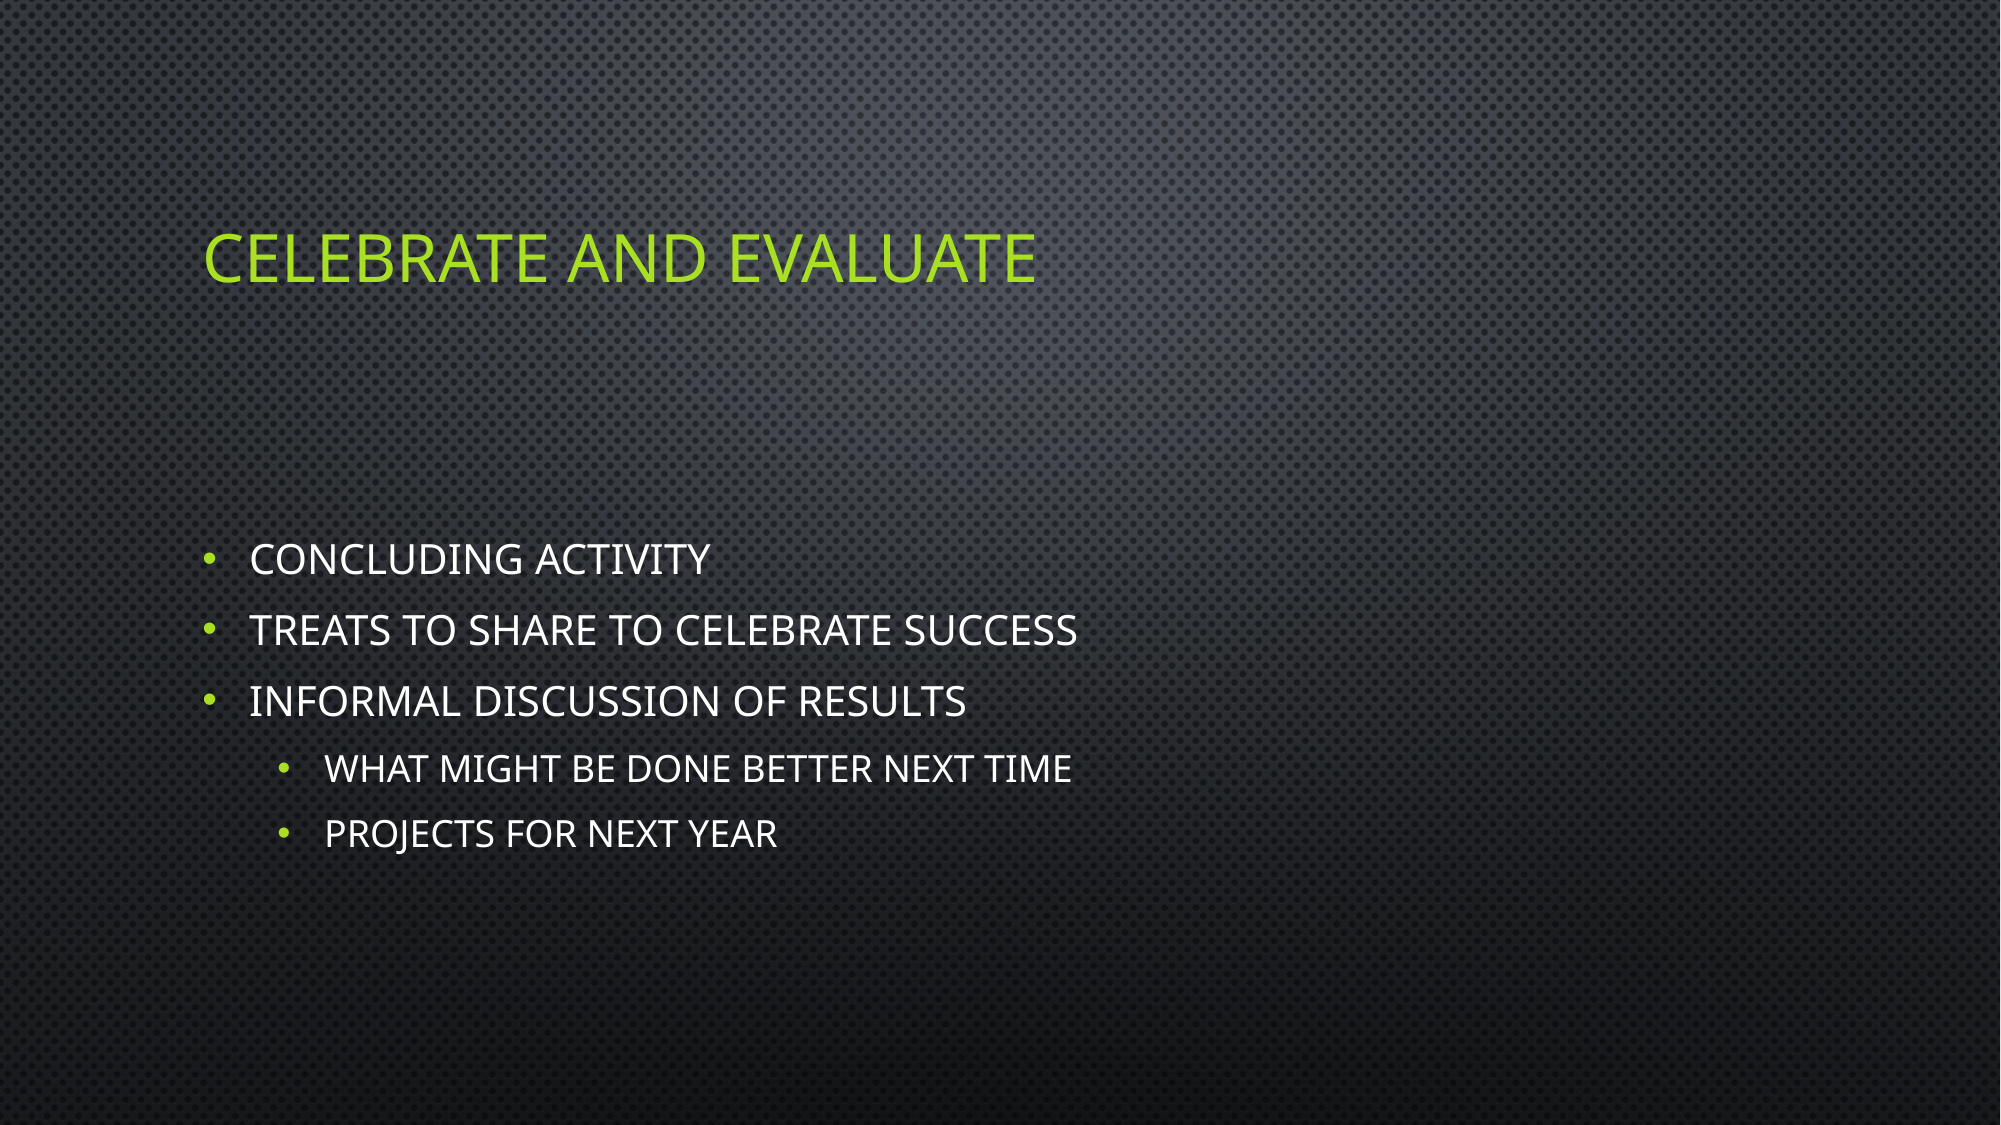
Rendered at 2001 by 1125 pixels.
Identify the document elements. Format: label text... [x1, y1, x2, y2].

title Celebrate and evaluate [187, 99, 1813, 413]
list Concluding activity Treats to share to celebrate success Informal discussion of results What might be done better next time Projects for next year [187, 437, 1813, 950]
